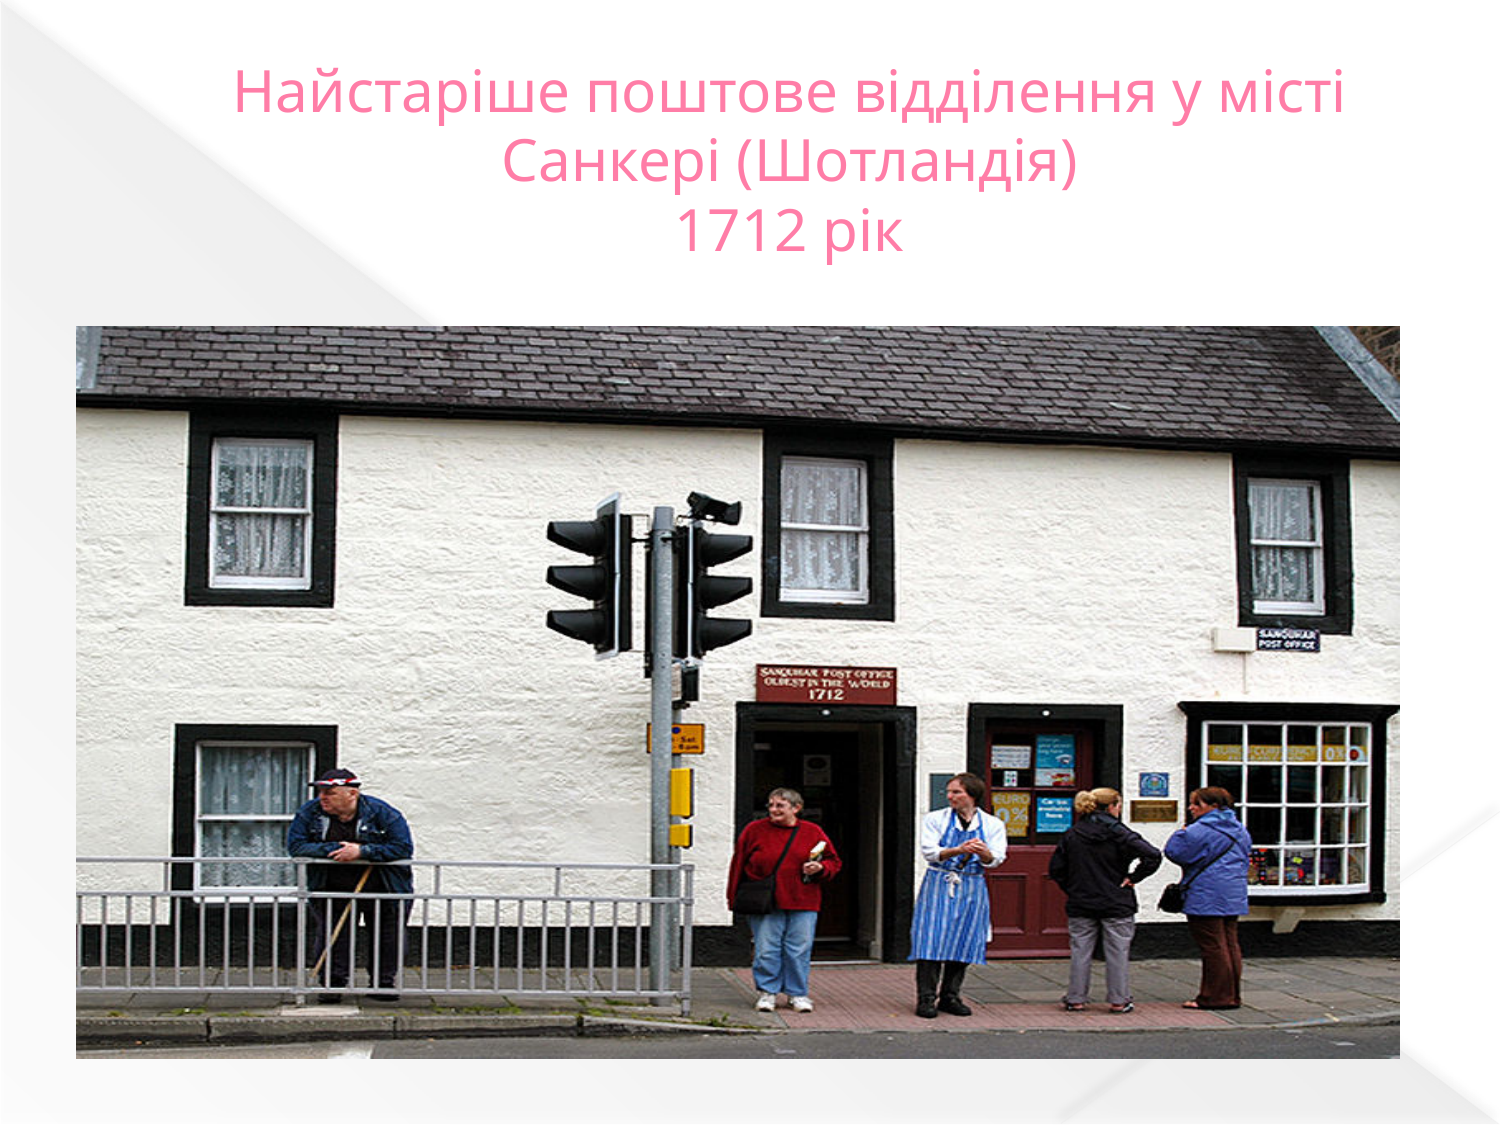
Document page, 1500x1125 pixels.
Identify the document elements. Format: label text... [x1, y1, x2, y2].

title Найстаріше поштове відділення у місті Санкері (Шотландія) 1712 рік [75, 43, 1425, 274]
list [76, 325, 1400, 1059]
